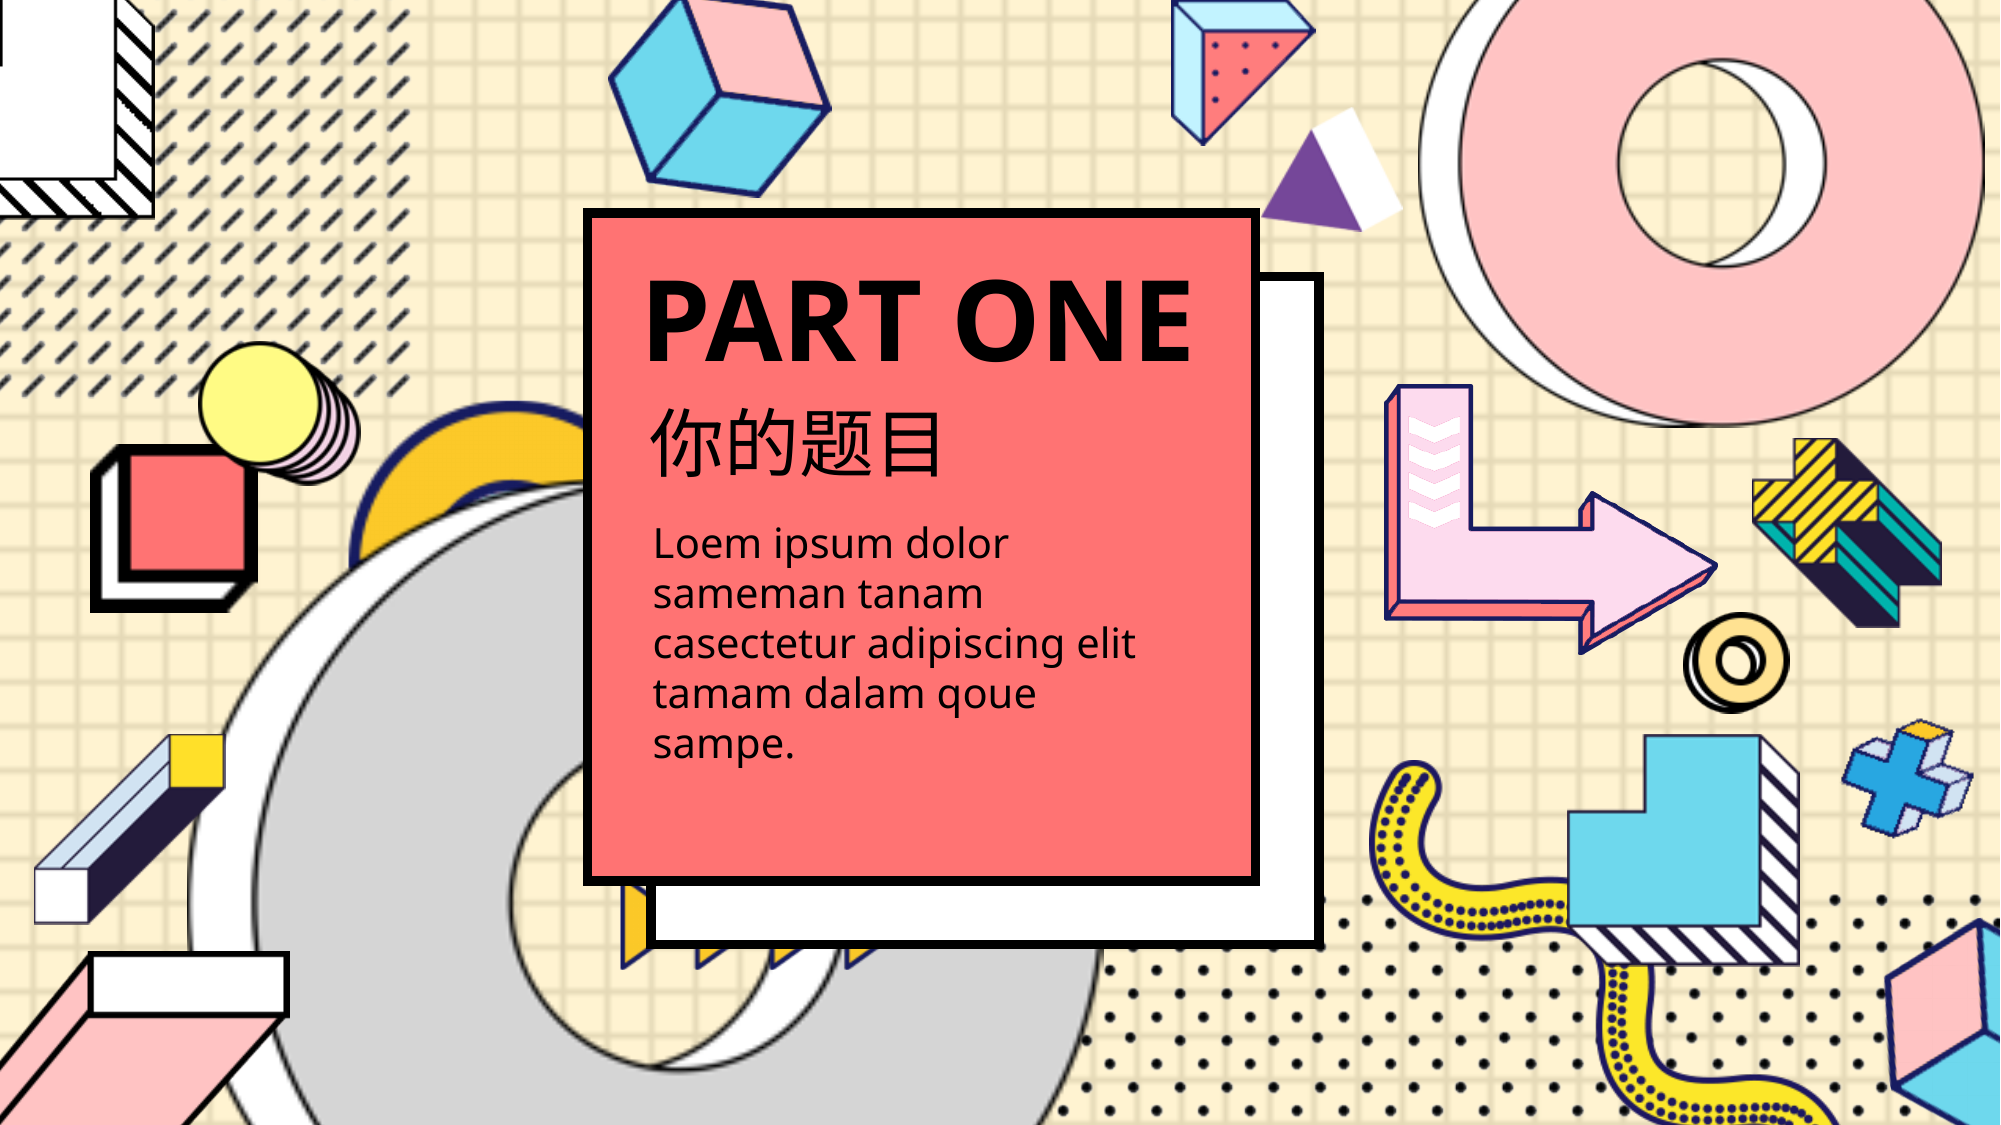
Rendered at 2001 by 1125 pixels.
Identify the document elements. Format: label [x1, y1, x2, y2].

picture [0, 0, 2000, 1125]
text_box [587, 212, 1320, 945]
